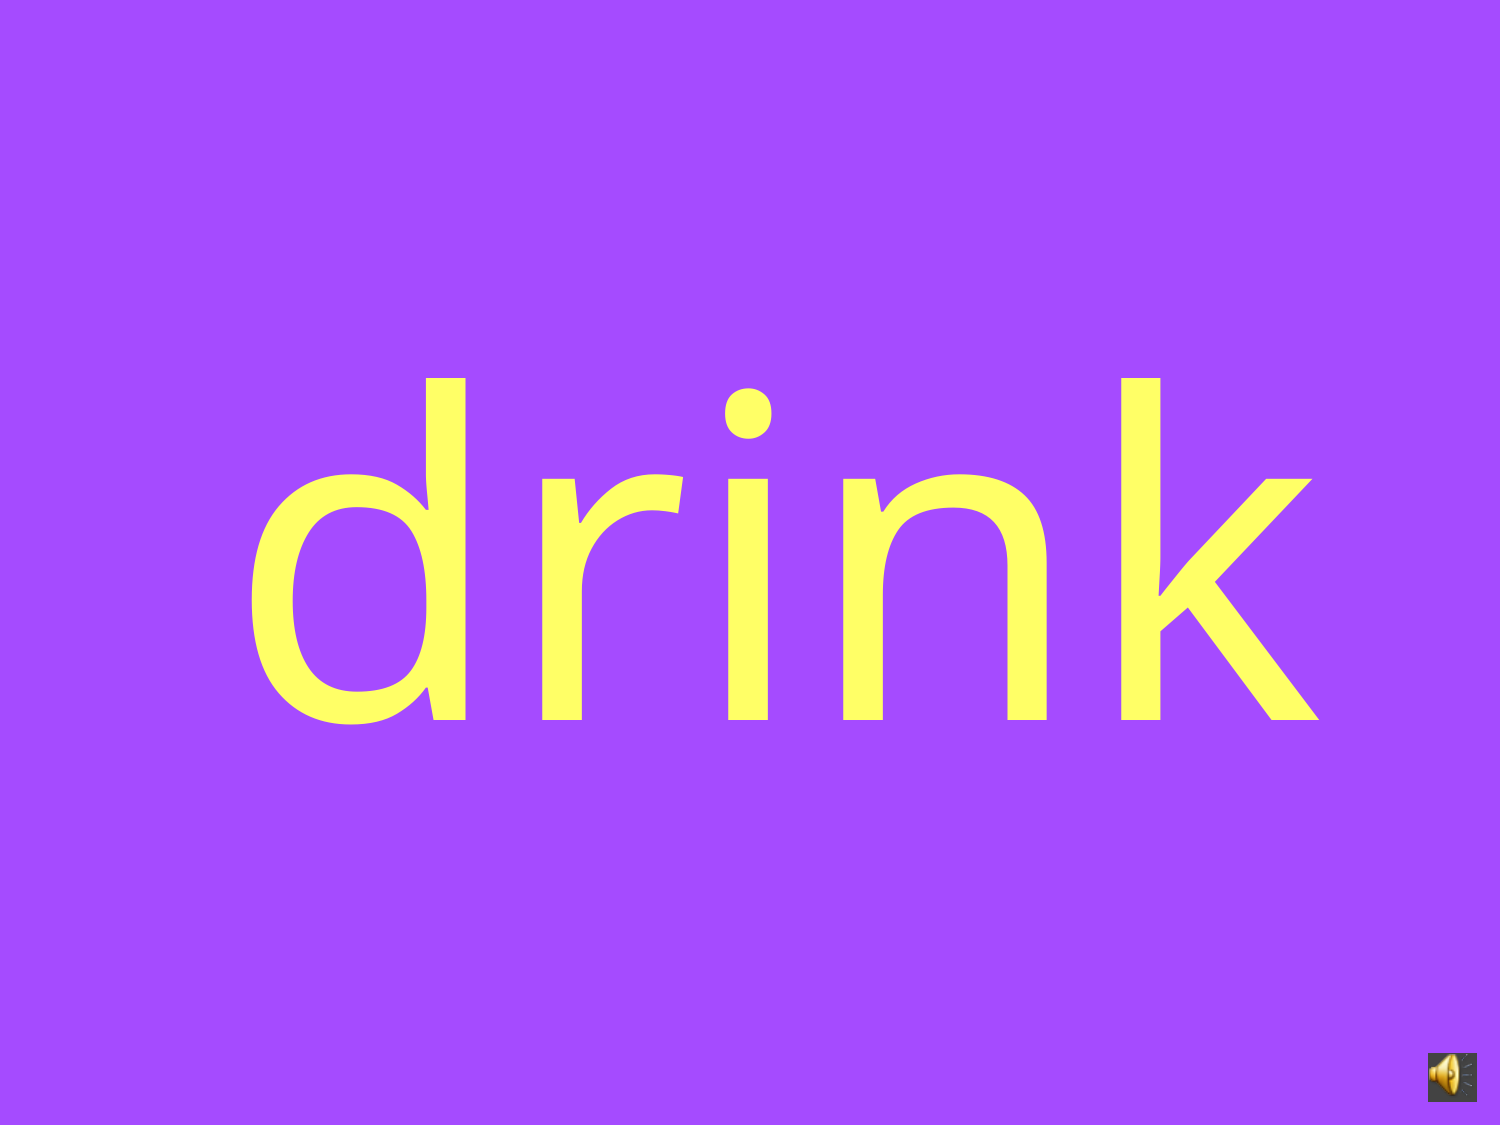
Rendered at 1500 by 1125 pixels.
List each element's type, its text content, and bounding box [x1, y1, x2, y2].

subtitle drink [212, 262, 1450, 763]
picture [1427, 1052, 1478, 1103]
